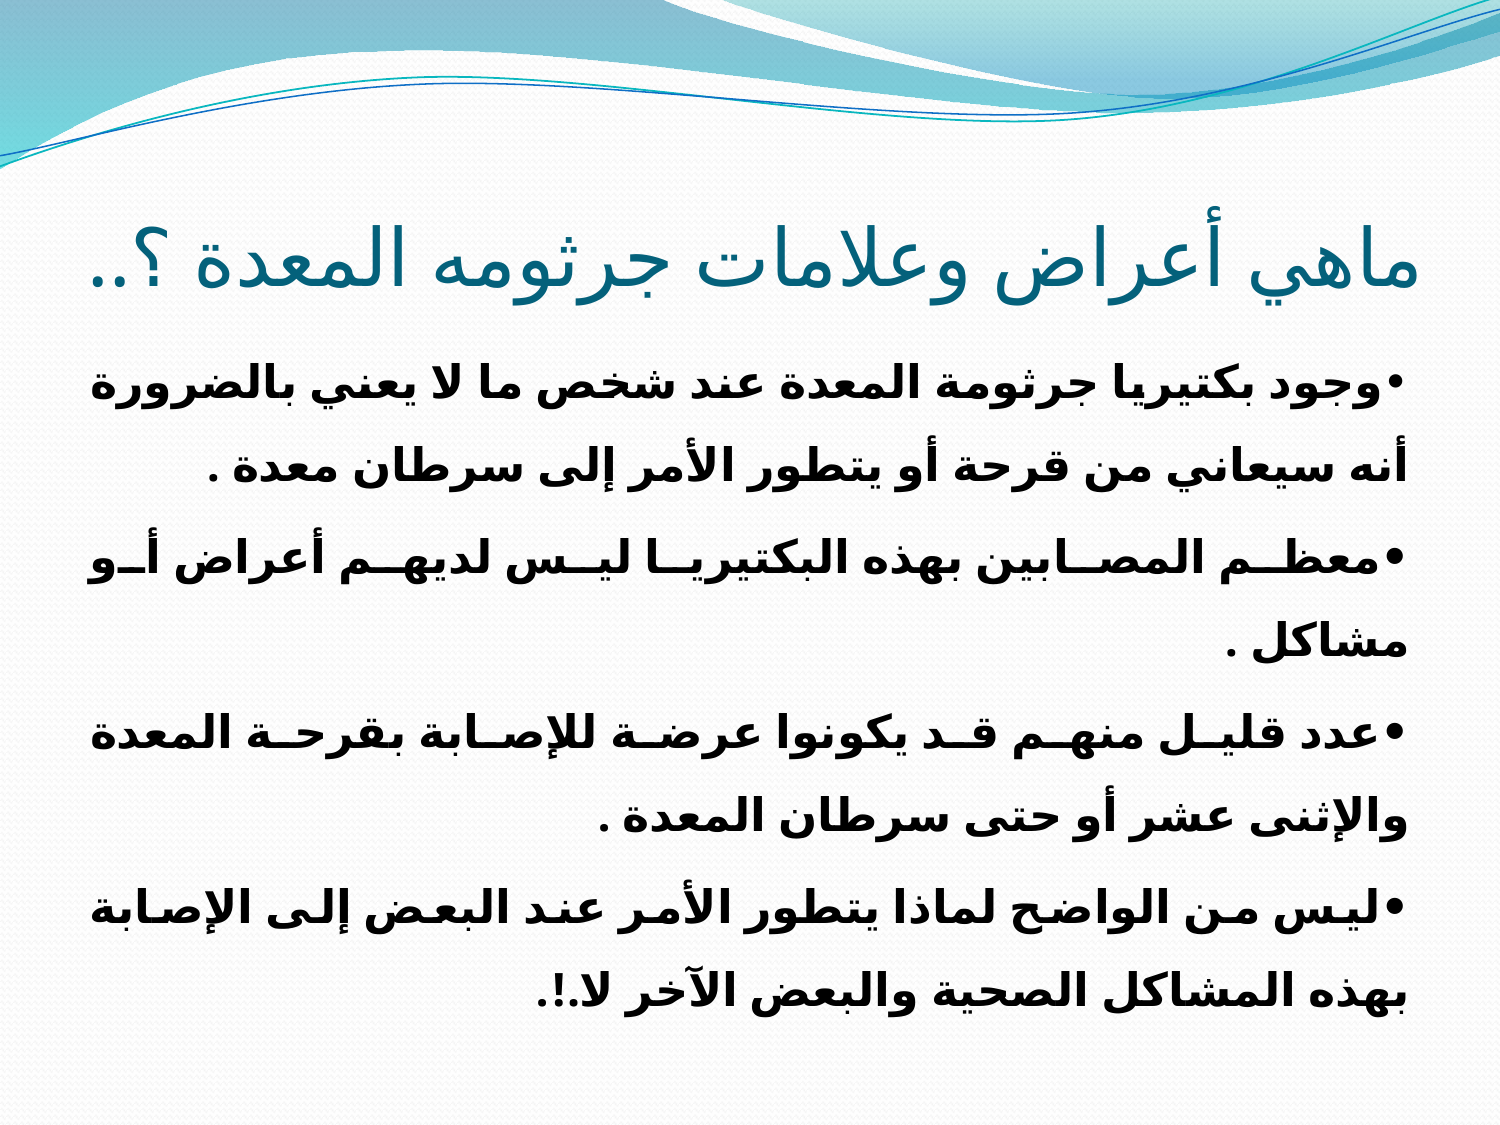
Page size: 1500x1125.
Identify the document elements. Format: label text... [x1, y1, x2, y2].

list •وجود بكتيريا جرثومة المعدة عند شخص ما لا يعني بالضرورة أنه سيعاني من قرحة أو يتطور الأمر إلى سرطان معدة . •معظم المصابين بهذه البكتيريا ليس لديهم أعراض أو مشاكل . •عدد قليل منهم قد يكونوا عرضة للإصابة بقرحة المعدة والإثنى عشر أو حتى سرطان المعدة . •ليس من الواضح لماذا يتطور الأمر عند البعض إلى الإصابة بهذه المشاكل الصحية والبعض الآخر لا.!. [75, 317, 1425, 1038]
title ماهي أعراض وعلامات جرثومه المعدة ؟.. [75, 115, 1425, 303]
